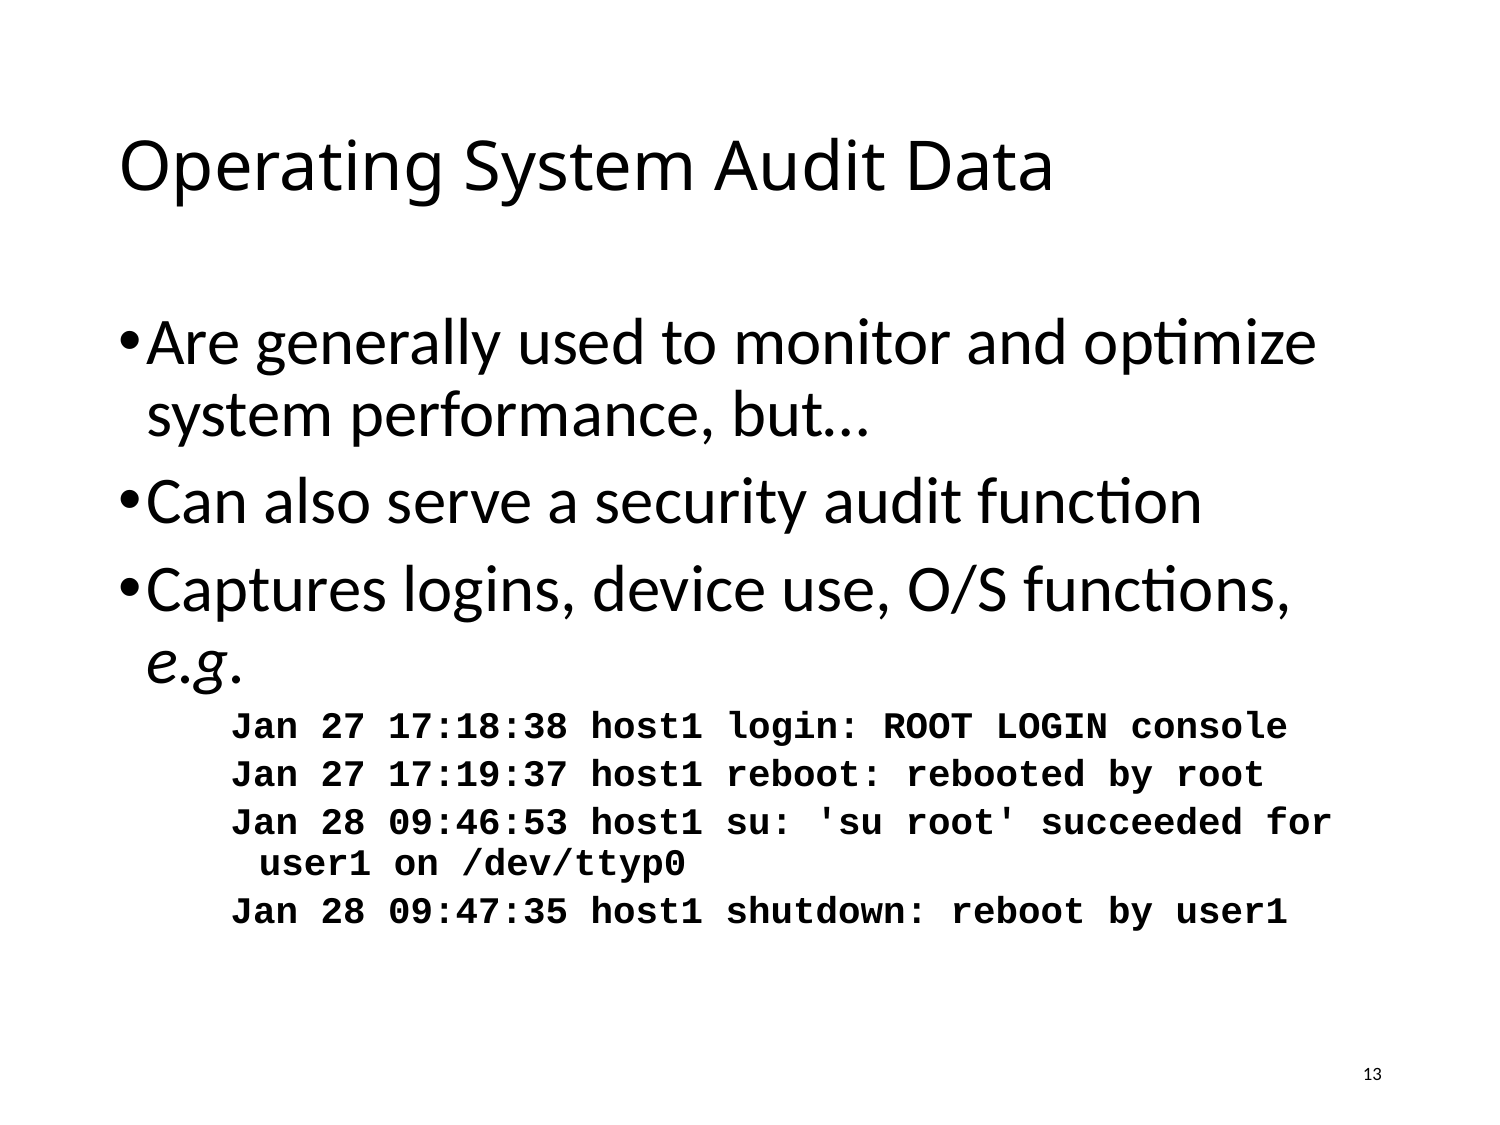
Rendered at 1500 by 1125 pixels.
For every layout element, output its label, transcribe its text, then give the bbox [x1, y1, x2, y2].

slide_number 13 [1059, 1042, 1397, 1103]
list Are generally used to monitor and optimize system performance, but… Can also serve a security audit function Captures logins, device use, O/S functions, e.g. Jan 27 17:18:38 host1 login: ROOT LOGIN console Jan 27 17:19:37 host1 reboot: rebooted by root Jan 28 09:46:53 host1 su: 'su root' succeeded for user1 on /dev/ttyp0 Jan 28 09:47:35 host1 shutdown: reboot by user1 [103, 299, 1397, 1014]
title Operating System Audit Data [103, 59, 1397, 278]
